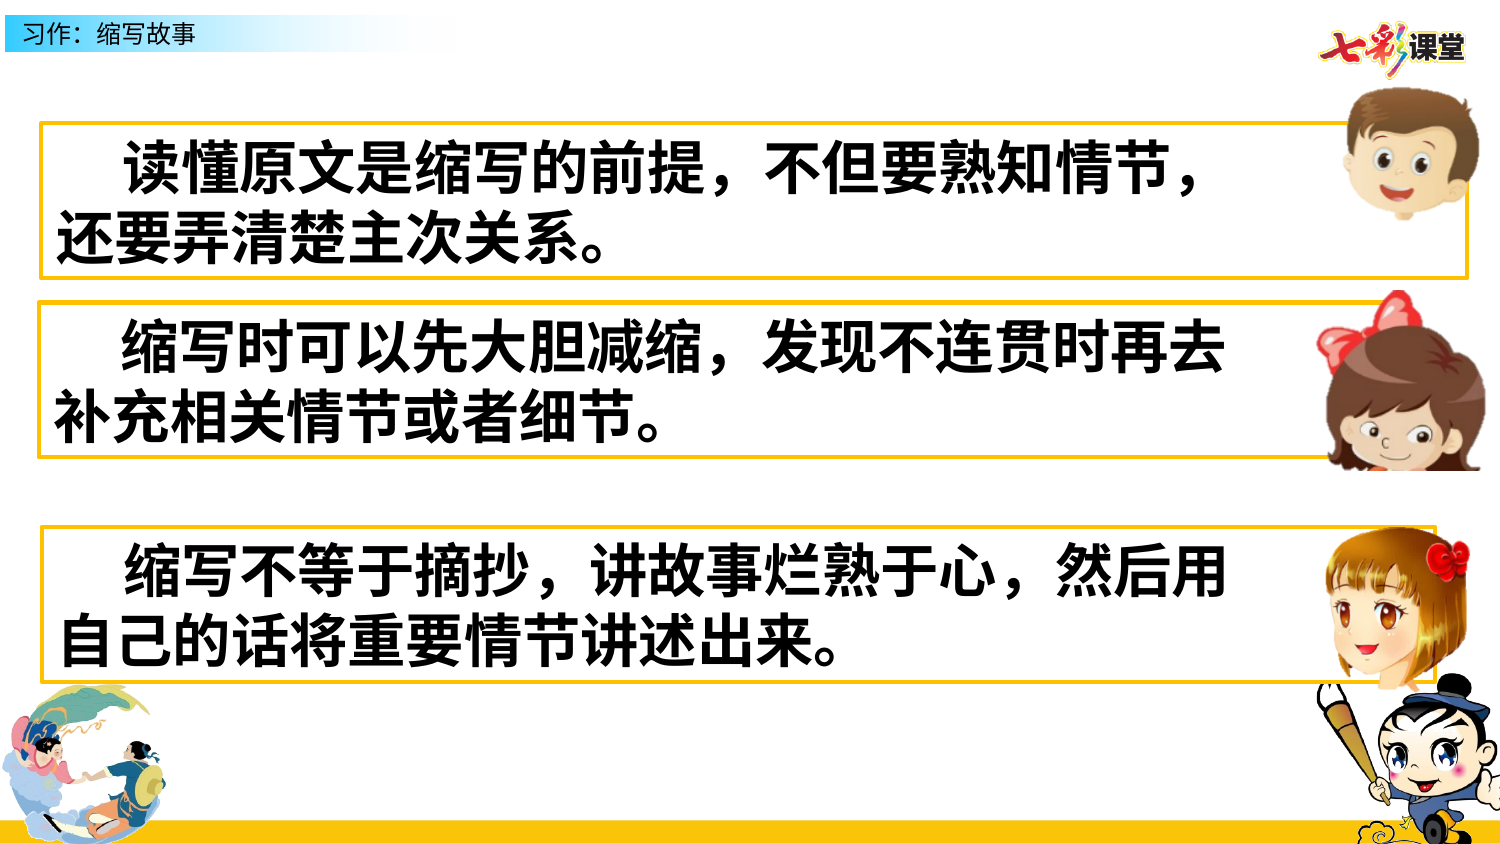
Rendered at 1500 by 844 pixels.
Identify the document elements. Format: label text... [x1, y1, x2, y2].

text_box 缩写时可以先大胆减缩，发现不连贯时再去 补充相关情节或者细节。 [37, 300, 1301, 459]
picture [1302, 20, 1500, 472]
picture [0, 667, 187, 844]
text_box 读懂原文是缩写的前提，不但要熟知情节， 还要弄清楚主次关系。 [39, 121, 1297, 280]
text_box 缩写不等于摘抄，讲故事烂熟于心，然后用 自己的话将重要情节讲述出来。 [40, 525, 1320, 684]
picture [1316, 526, 1500, 844]
